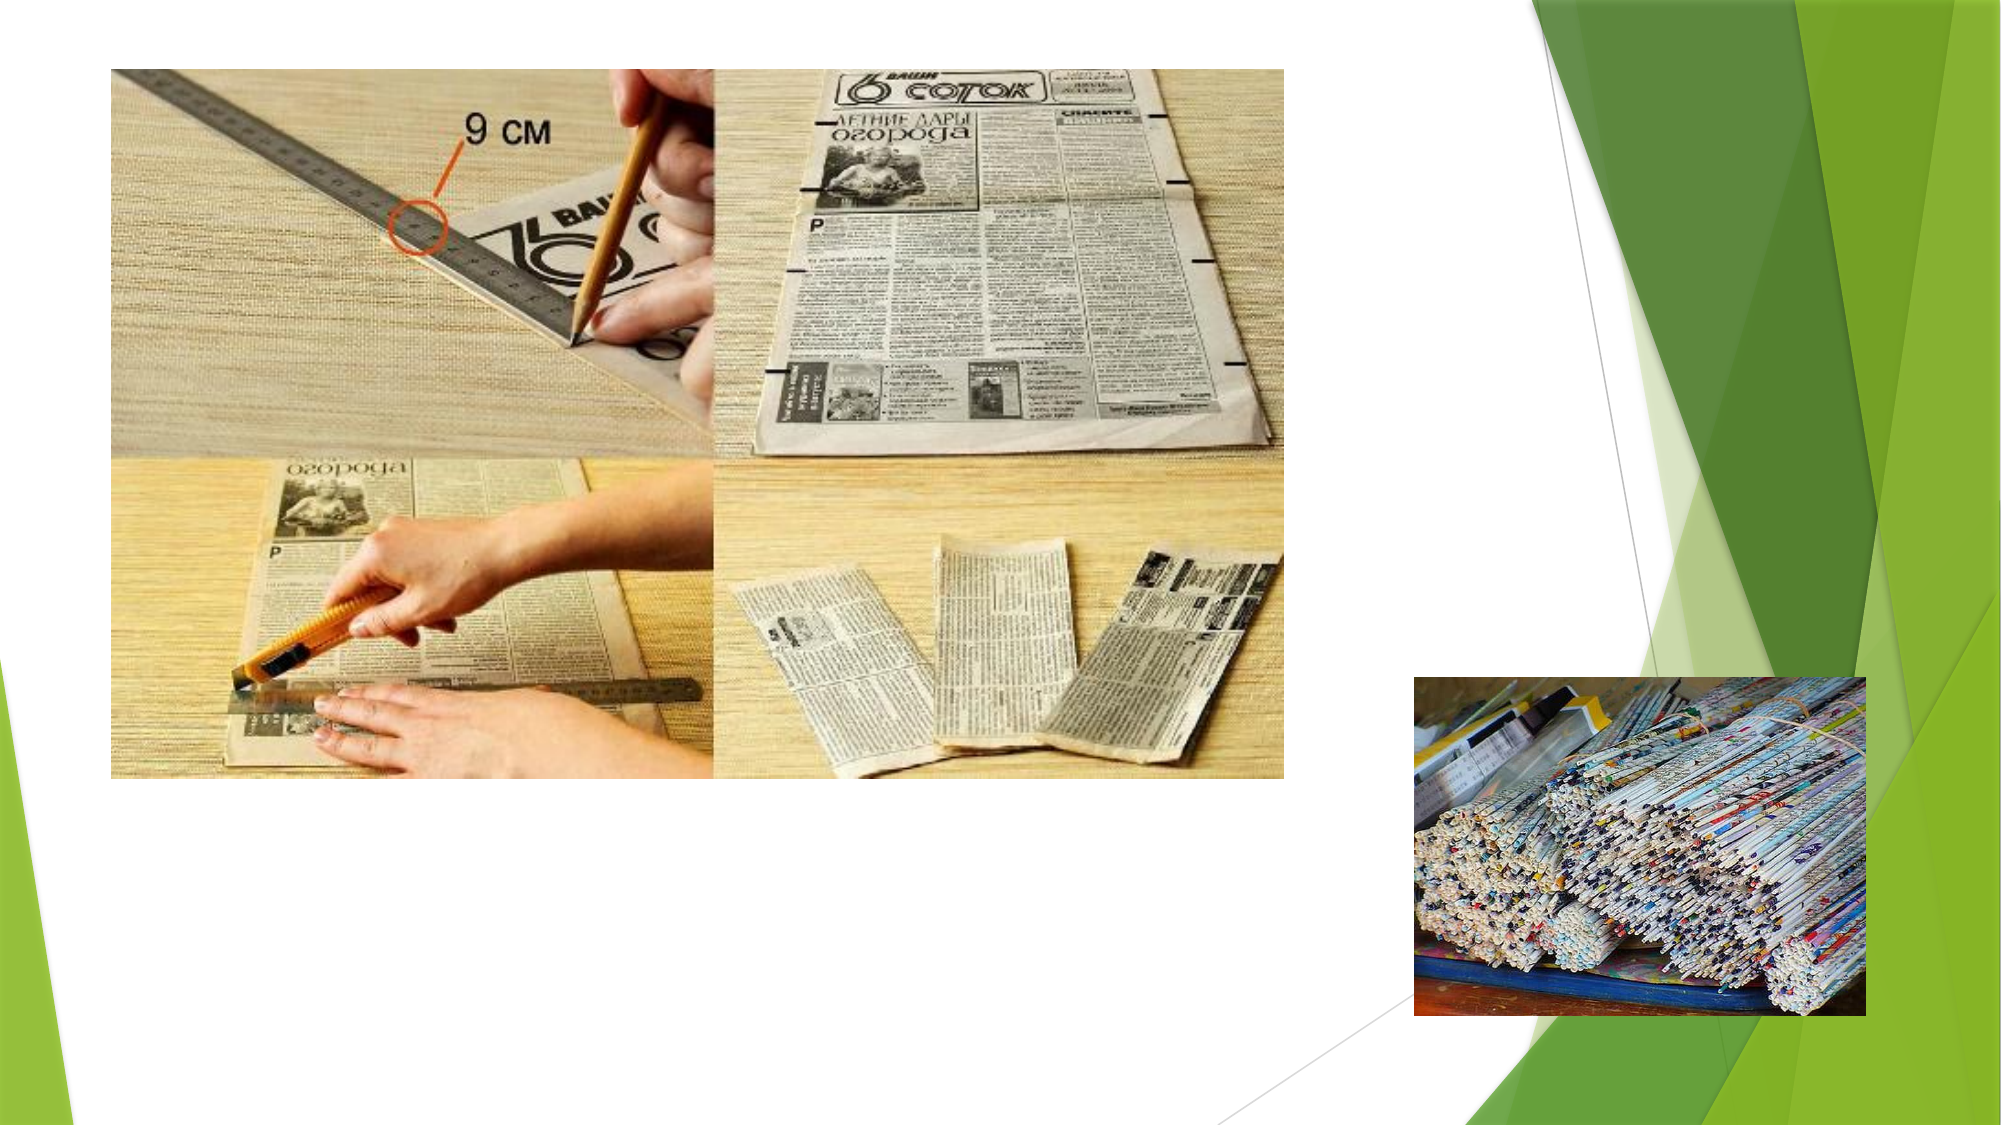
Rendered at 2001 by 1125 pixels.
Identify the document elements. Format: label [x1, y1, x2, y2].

picture [110, 69, 1285, 780]
picture [1414, 677, 1866, 1017]
